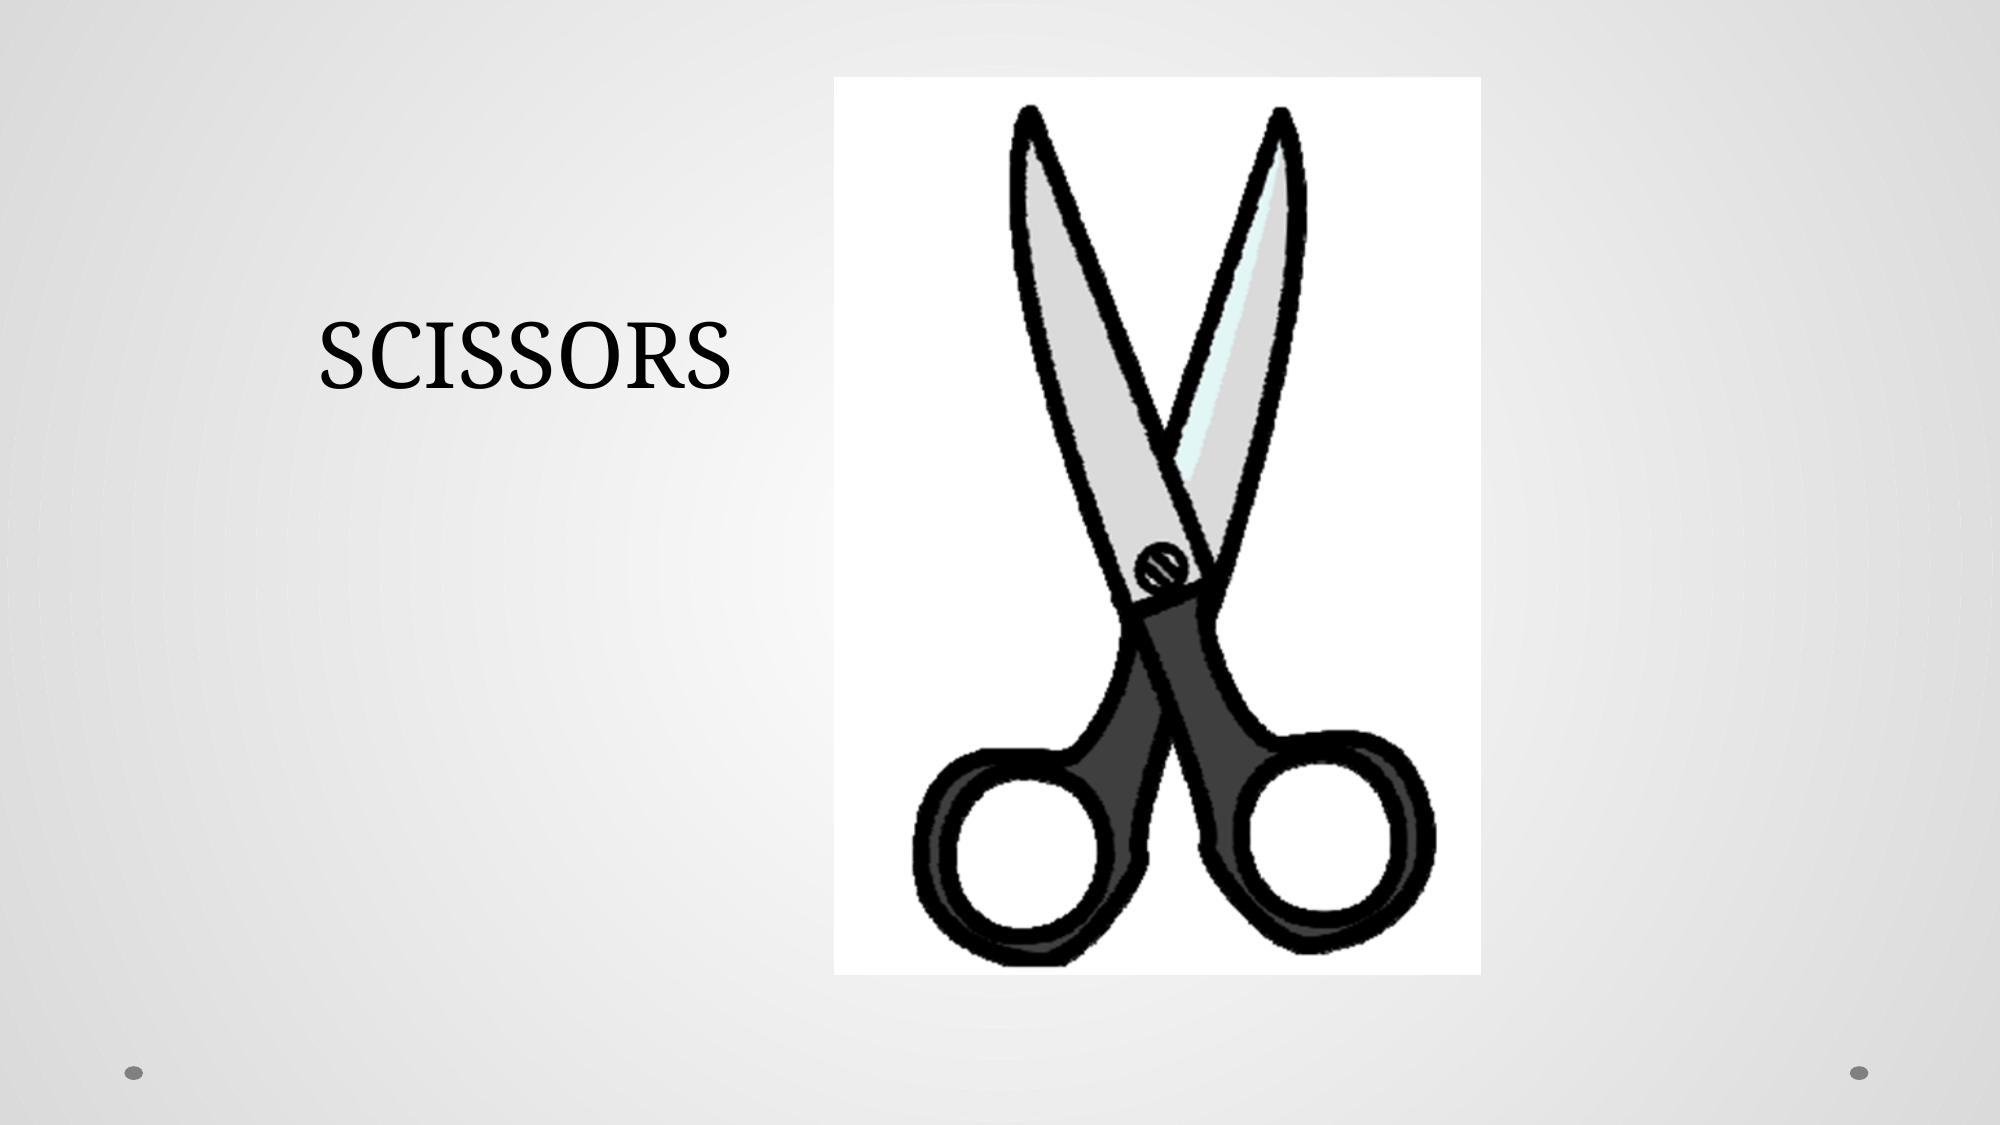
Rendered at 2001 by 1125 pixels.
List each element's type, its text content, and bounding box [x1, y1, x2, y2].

text_box SCISSORS [302, 289, 751, 415]
picture [834, 77, 1481, 975]
